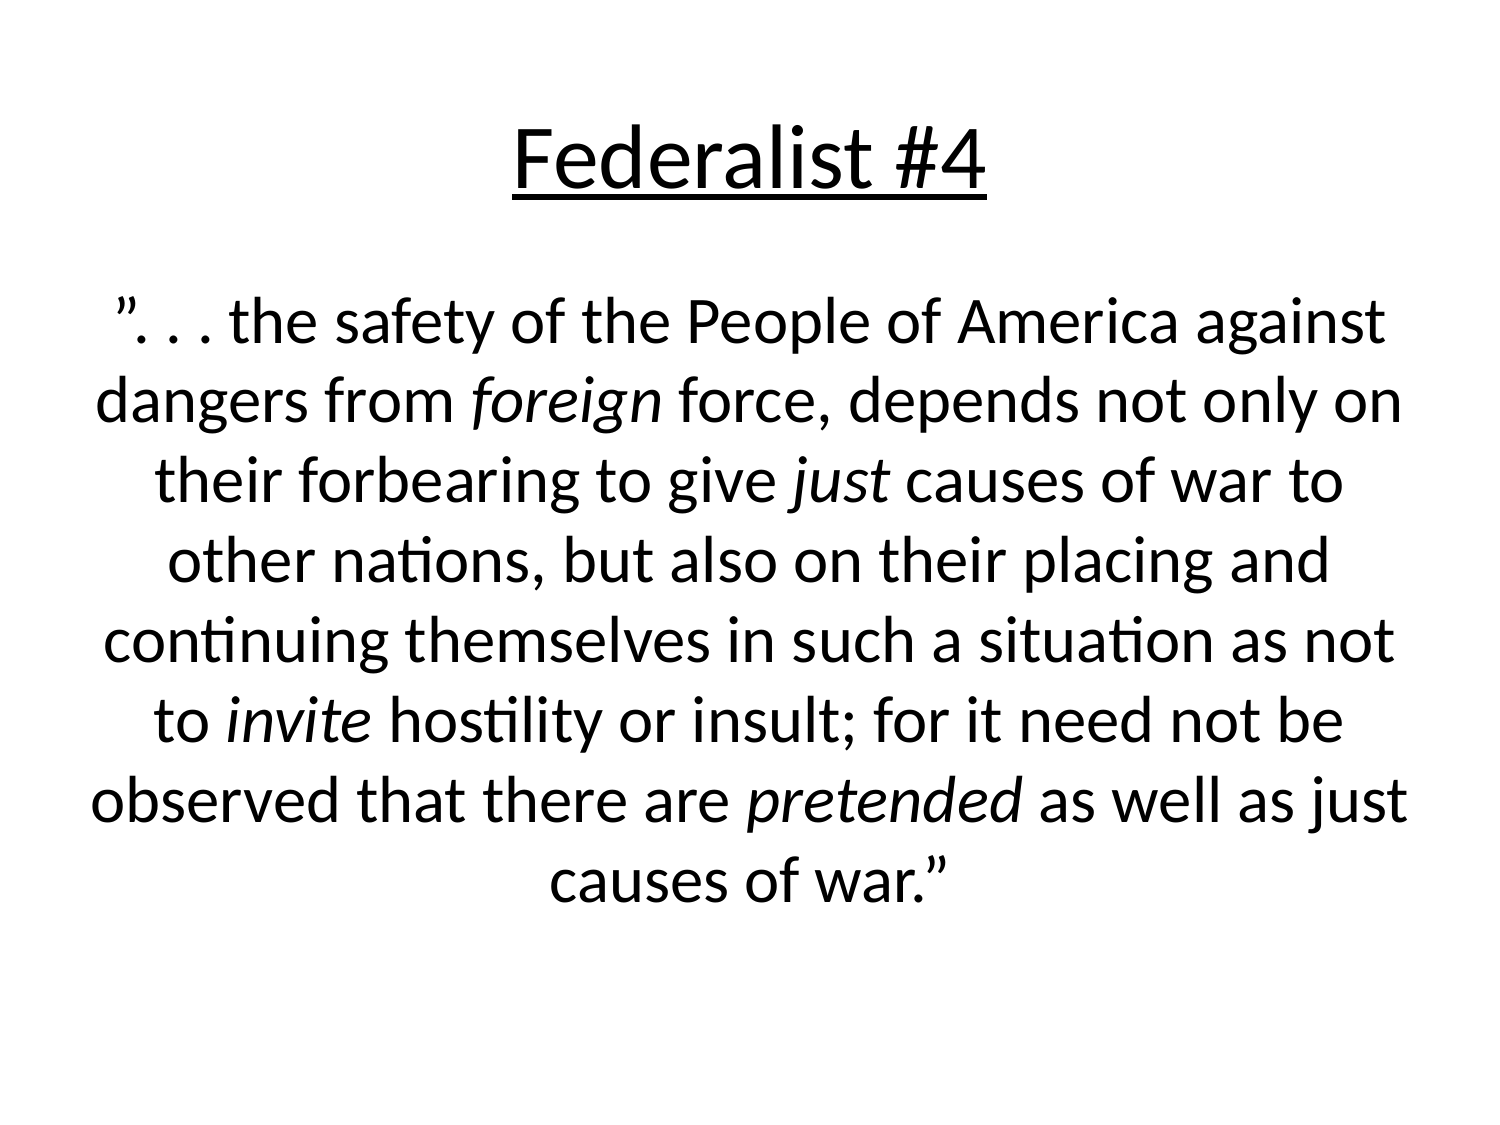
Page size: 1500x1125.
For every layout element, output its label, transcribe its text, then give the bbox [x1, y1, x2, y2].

title Federalist #4 ”. . . the safety of the People of America against dangers from foreign force, depends not only on their forbearing to give just causes of war to other nations, but also on their placing and continuing themselves in such a situation as not to invite hostility or insult; for it need not be observed that there are pretended as well as just causes of war.” [74, 44, 1426, 1038]
